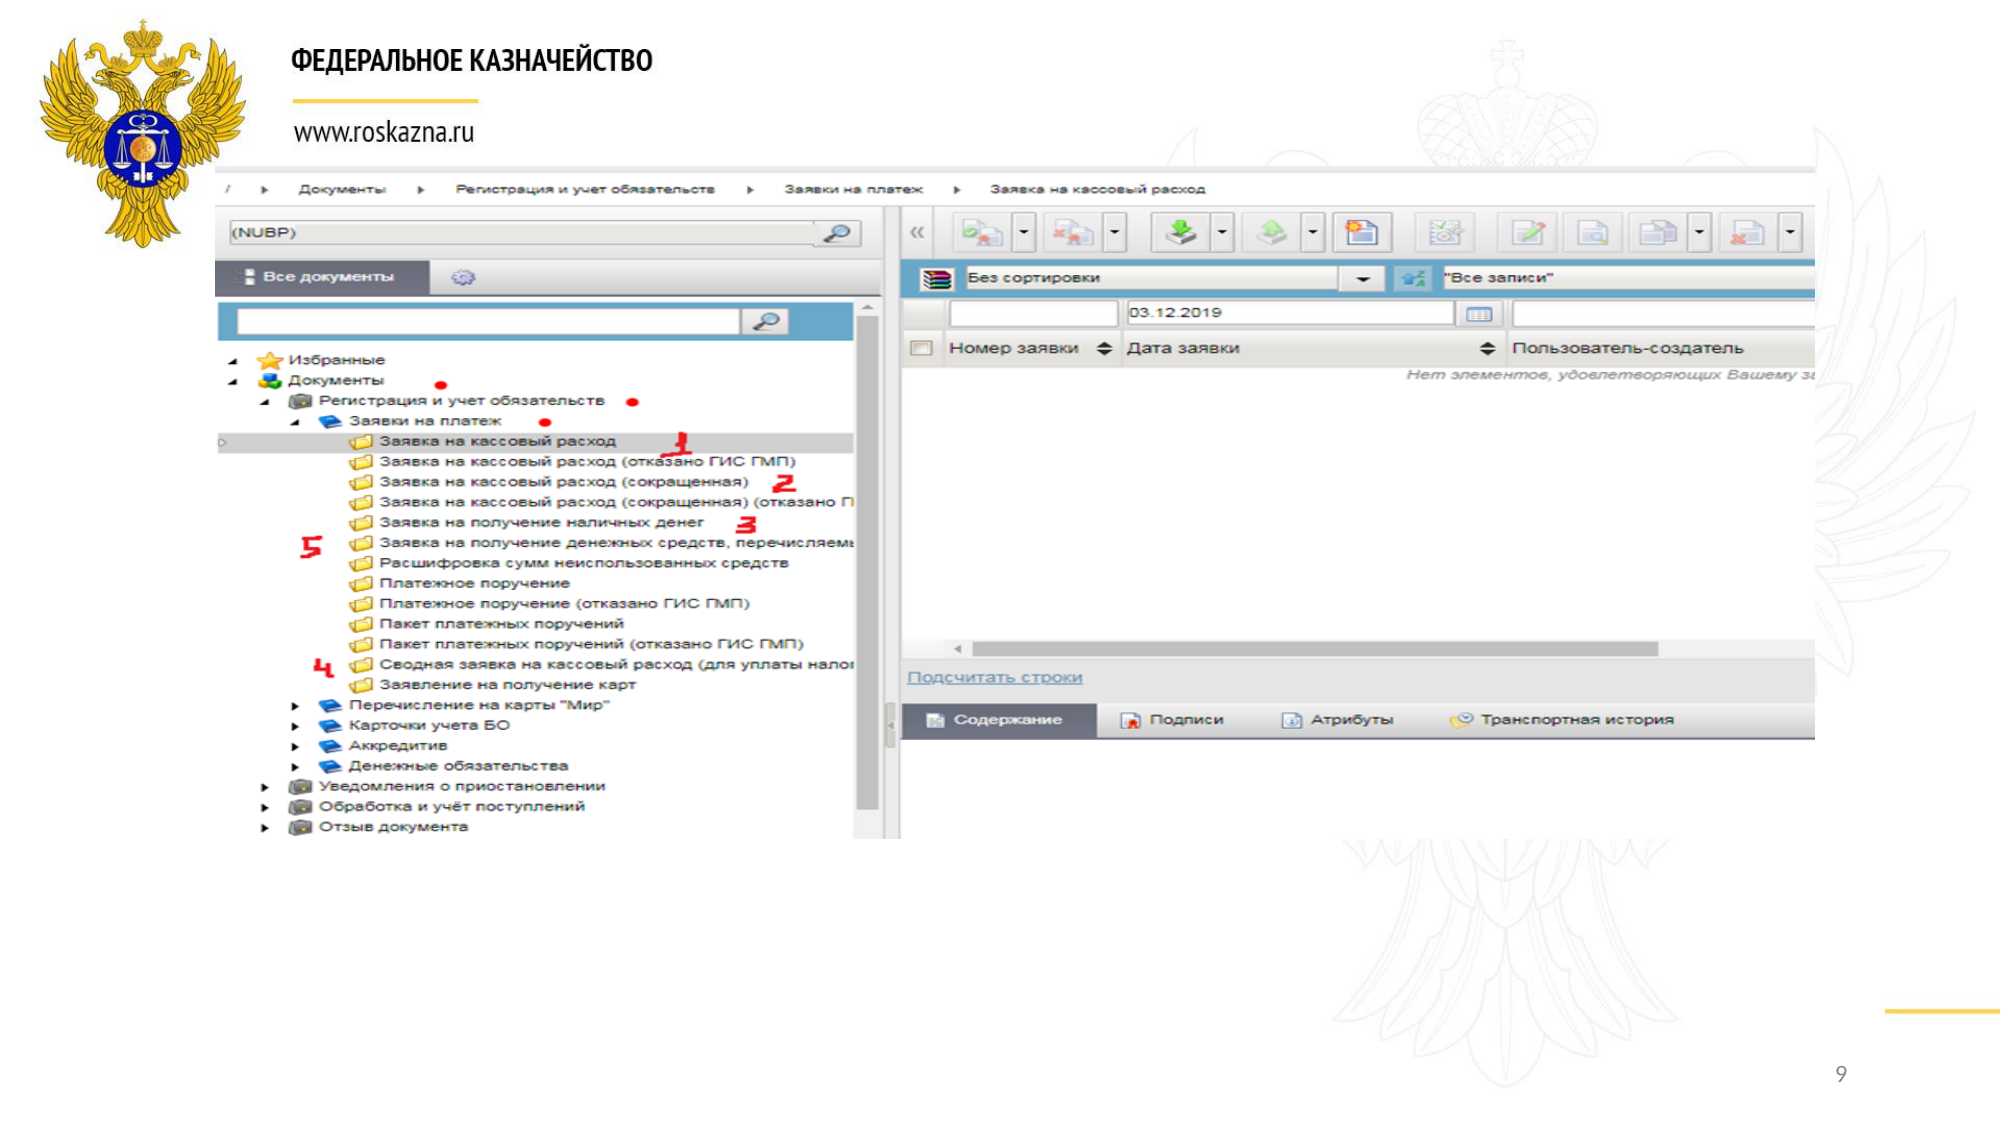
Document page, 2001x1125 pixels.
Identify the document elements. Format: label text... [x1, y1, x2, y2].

slide_number 9 [1412, 1042, 1863, 1103]
picture [0, 0, 2001, 1125]
